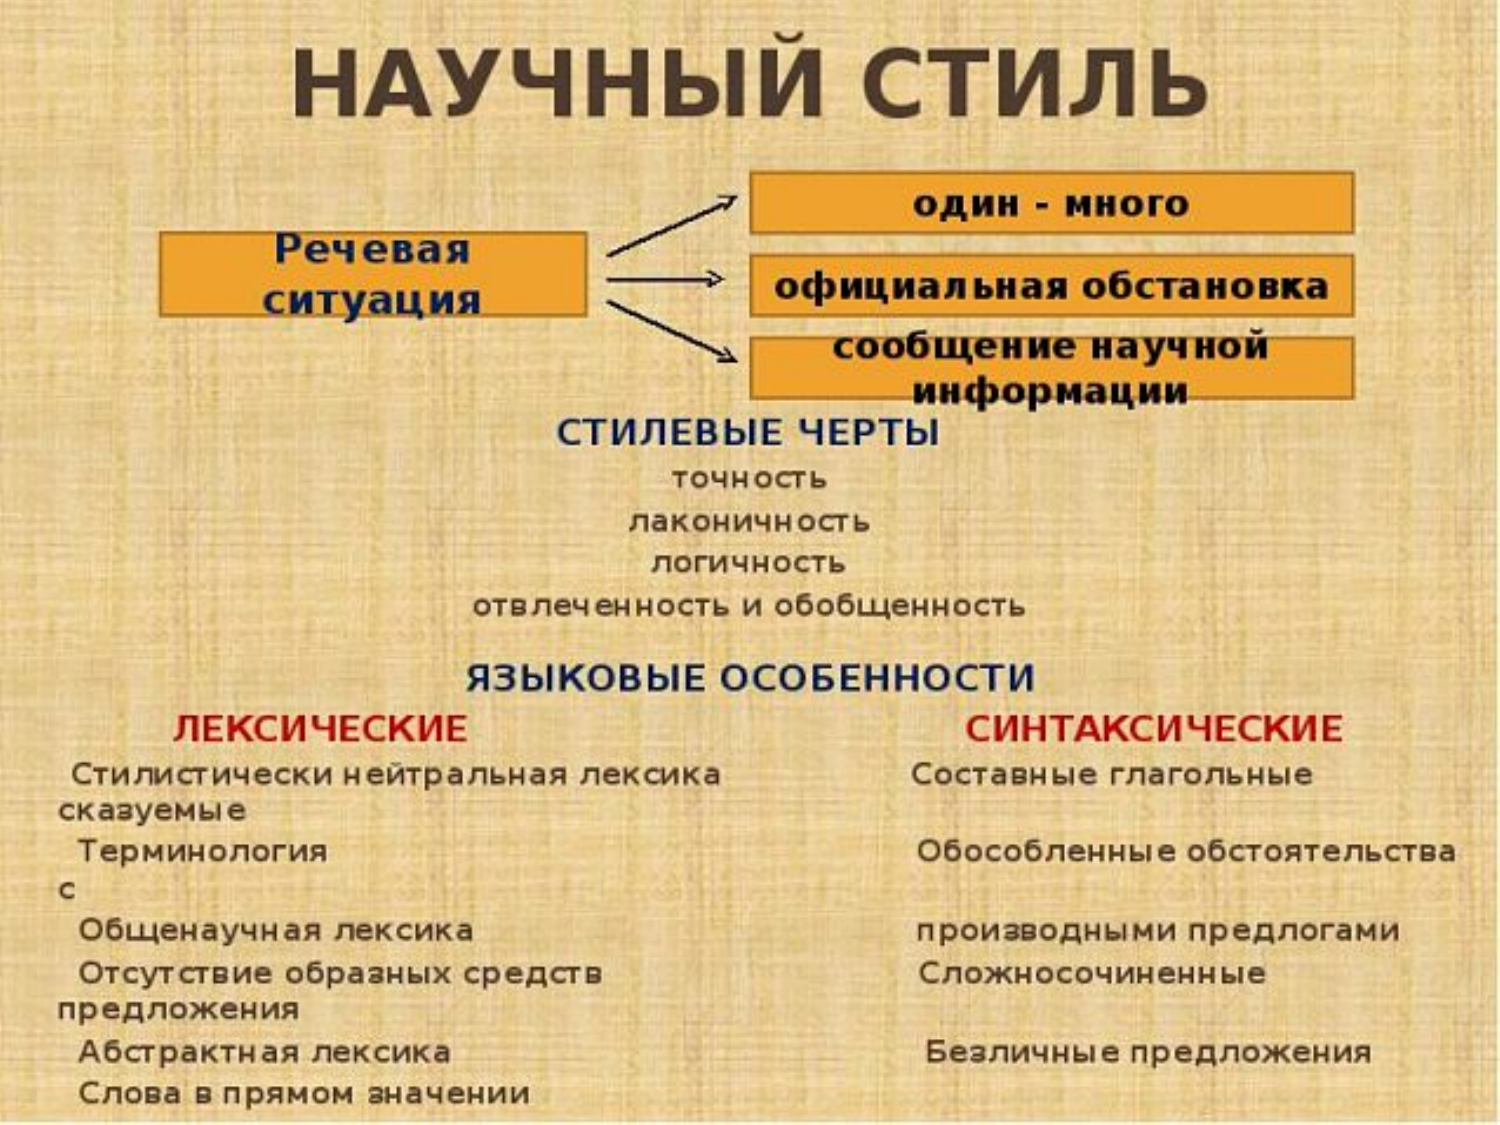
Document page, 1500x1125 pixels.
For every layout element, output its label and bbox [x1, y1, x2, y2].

list [0, 0, 1500, 1125]
